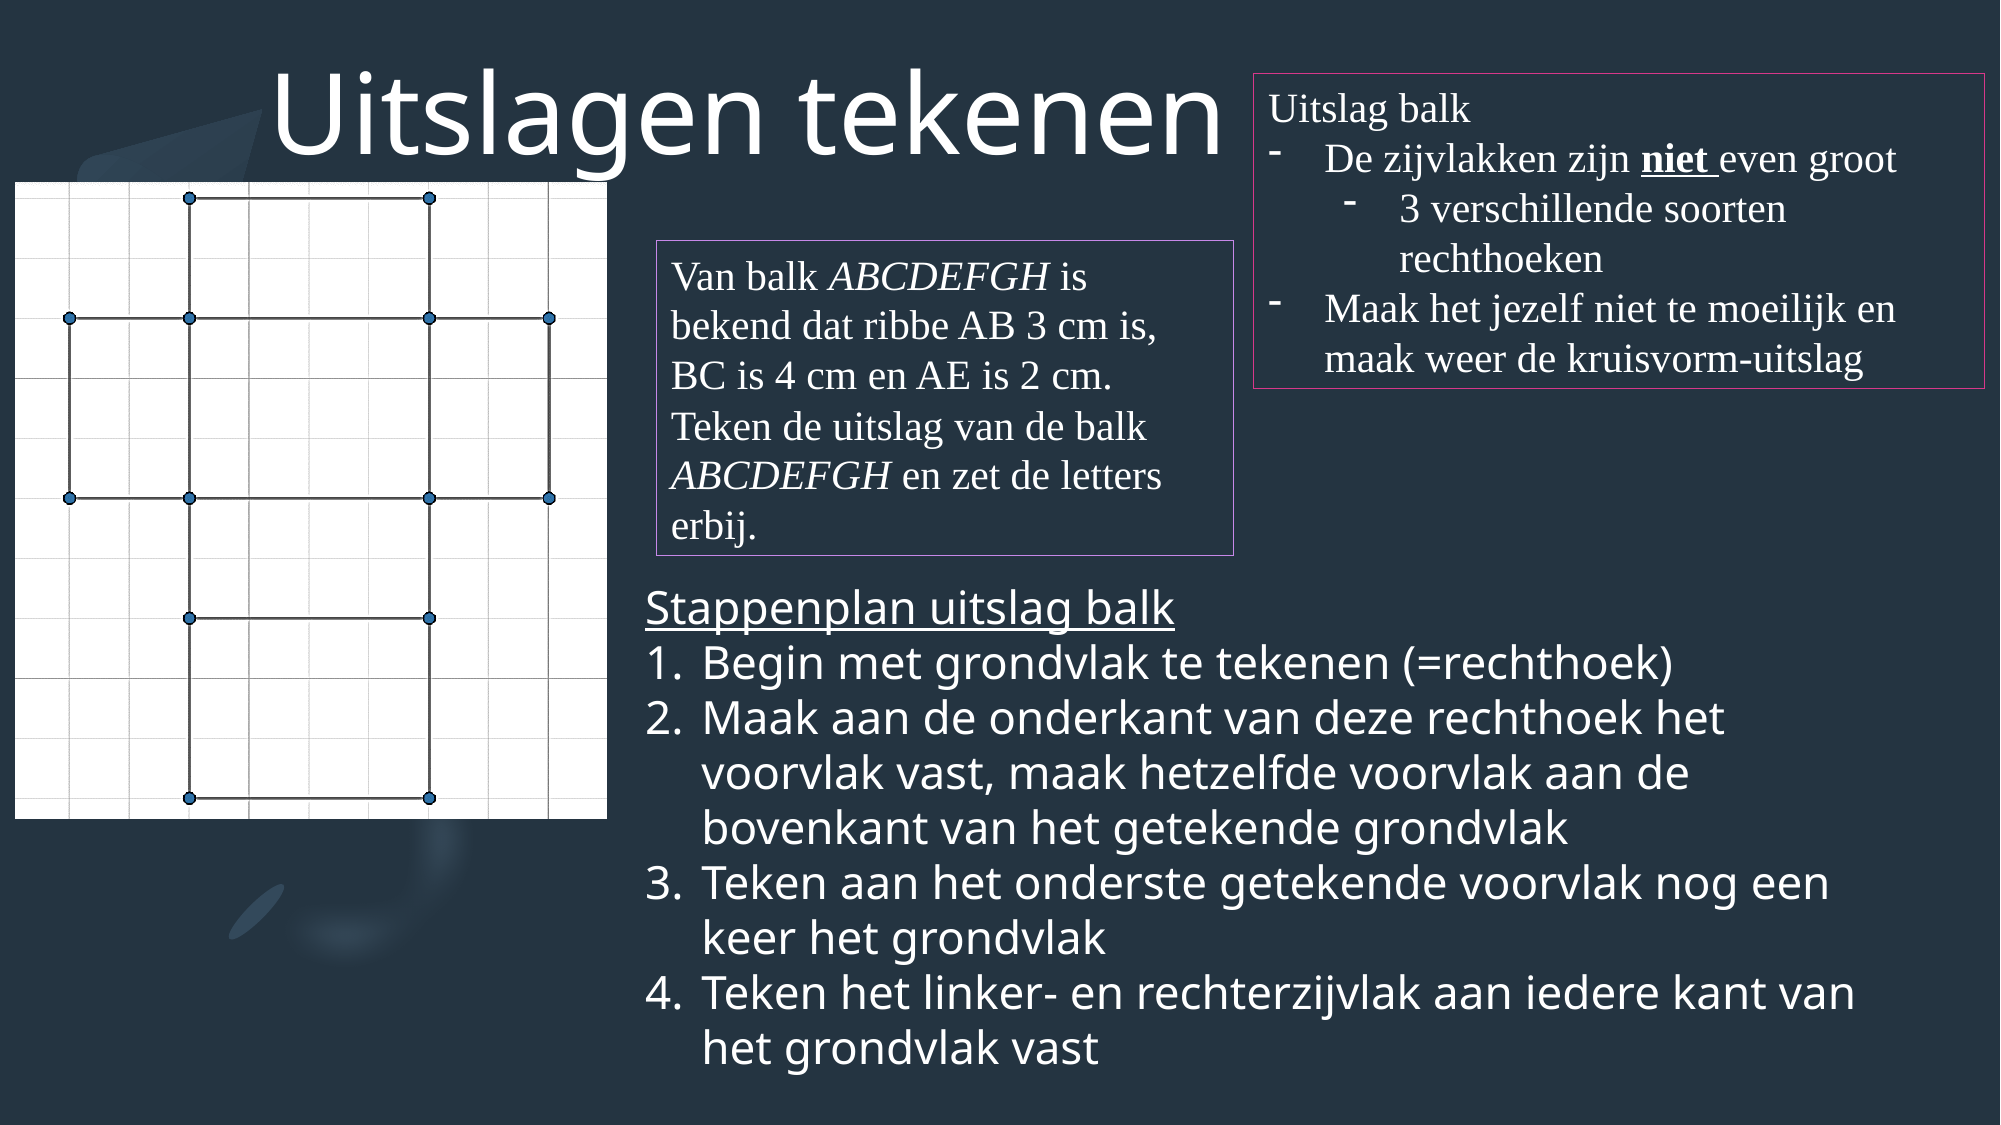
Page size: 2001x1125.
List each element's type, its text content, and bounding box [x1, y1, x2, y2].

title Uitslagen tekenen [268, 41, 1383, 233]
picture [15, 182, 608, 819]
text_box Van balk ABCDEFGH is bekend dat ribbe AB 3 cm is, BC is 4 cm en AE is 2 cm. Teken de uitslag van de balk ABCDEFGH en zet de letters erbij. [656, 240, 1234, 556]
text_box Uitslag balk De zijvlakken zijn niet even groot 3 verschillende soorten rechthoeken Maak het jezelf niet te moeilijk en maak weer de kruisvorm-uitslag [1253, 73, 1985, 389]
text_box Stappenplan uitslag balk Begin met grondvlak te tekenen (=rechthoek) Maak aan de onderkant van deze rechthoek het voorvlak vast, maak hetzelfde voorvlak aan de bovenkant van het getekende grondvlak Teken aan het onderste getekende voorvlak nog een keer het grondvlak Teken het linker- en rechterzijvlak aan iedere kant van het grondvlak vast [630, 571, 1877, 1081]
